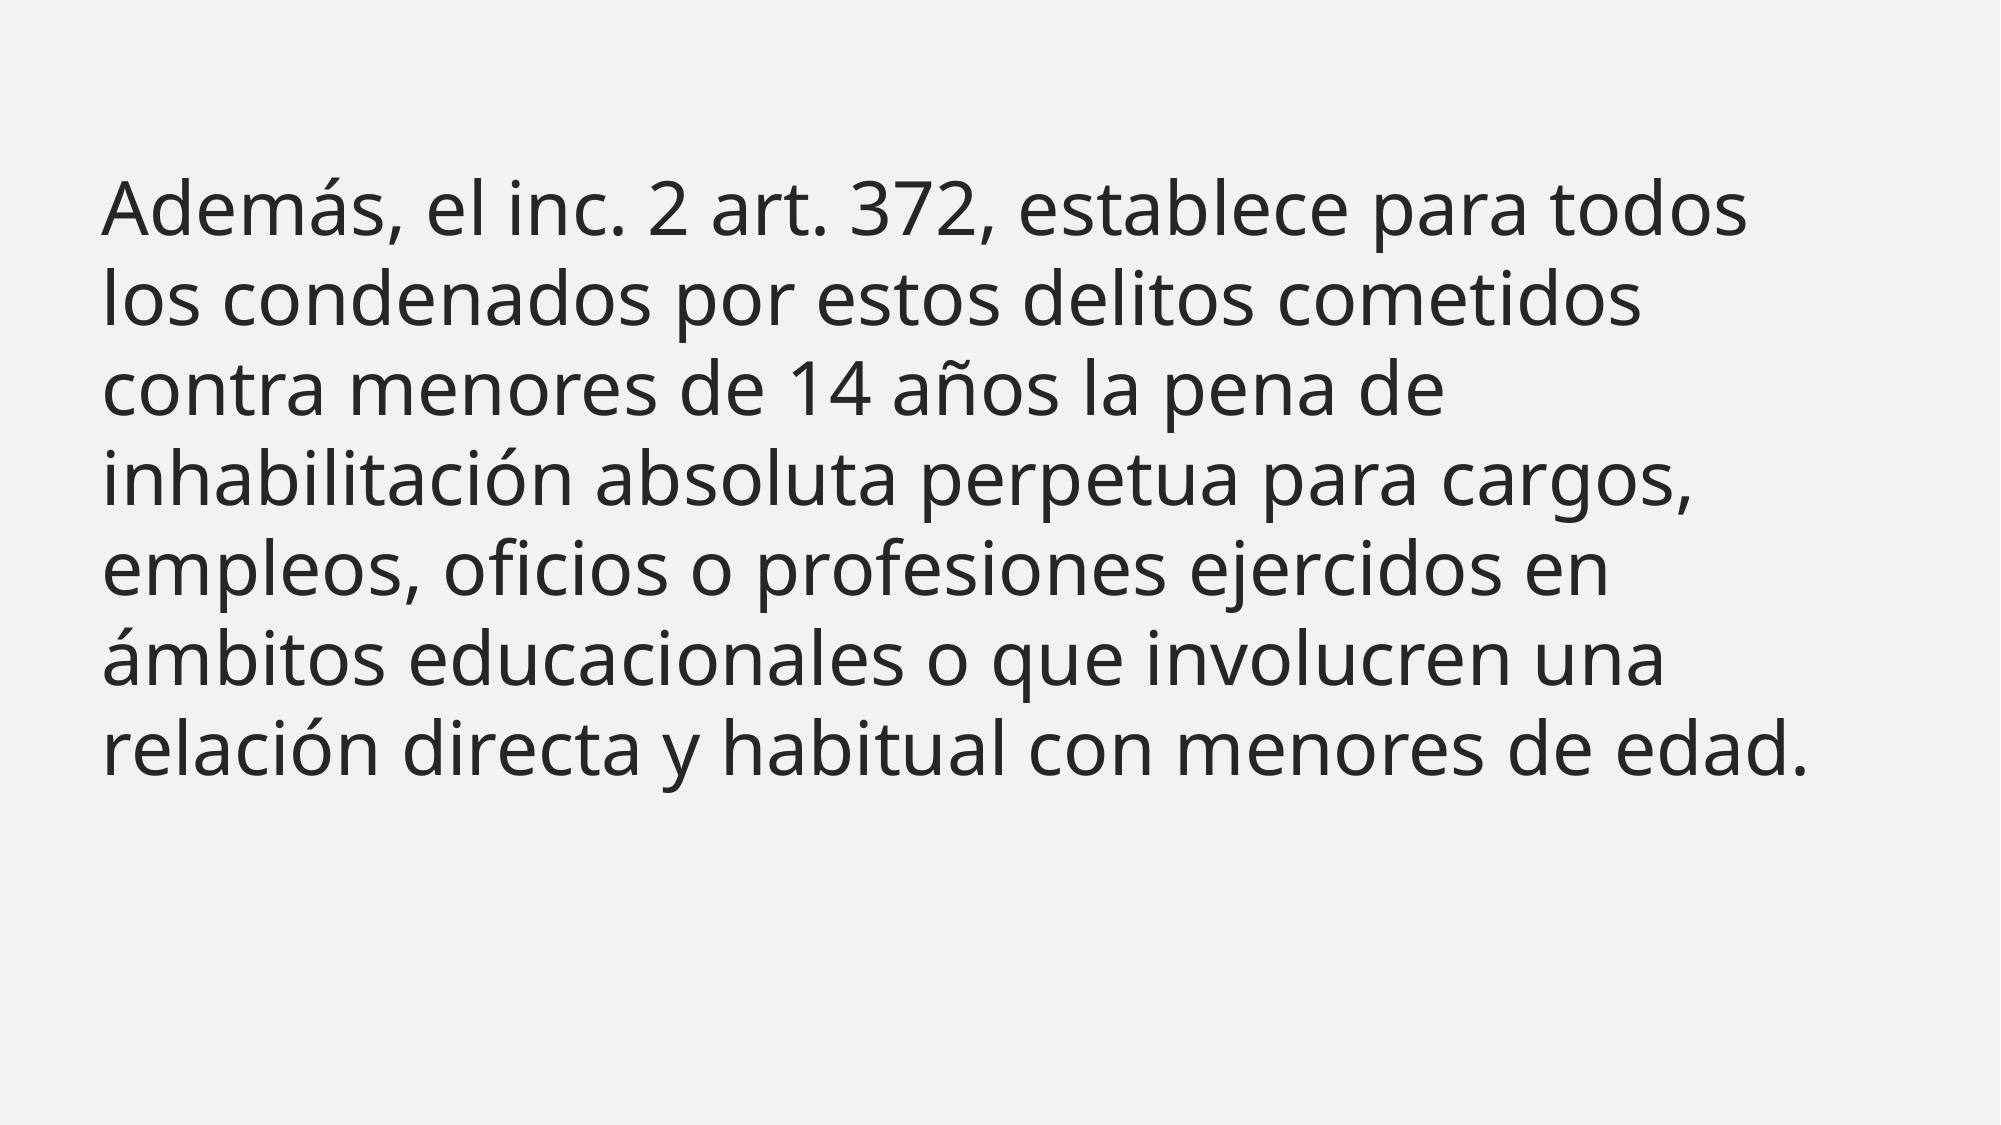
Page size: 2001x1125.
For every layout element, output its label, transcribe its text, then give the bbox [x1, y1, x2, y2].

list Además, el inc. 2 art. 372, establece para todos los condenados por estos delitos cometidos contra menores de 14 años la pena de inhabilitación absoluta perpetua para cargos, empleos, oficios o profesiones ejercidos en ámbitos educacionales o que involucren una relación directa y habitual con menores de edad. [86, 152, 1882, 942]
